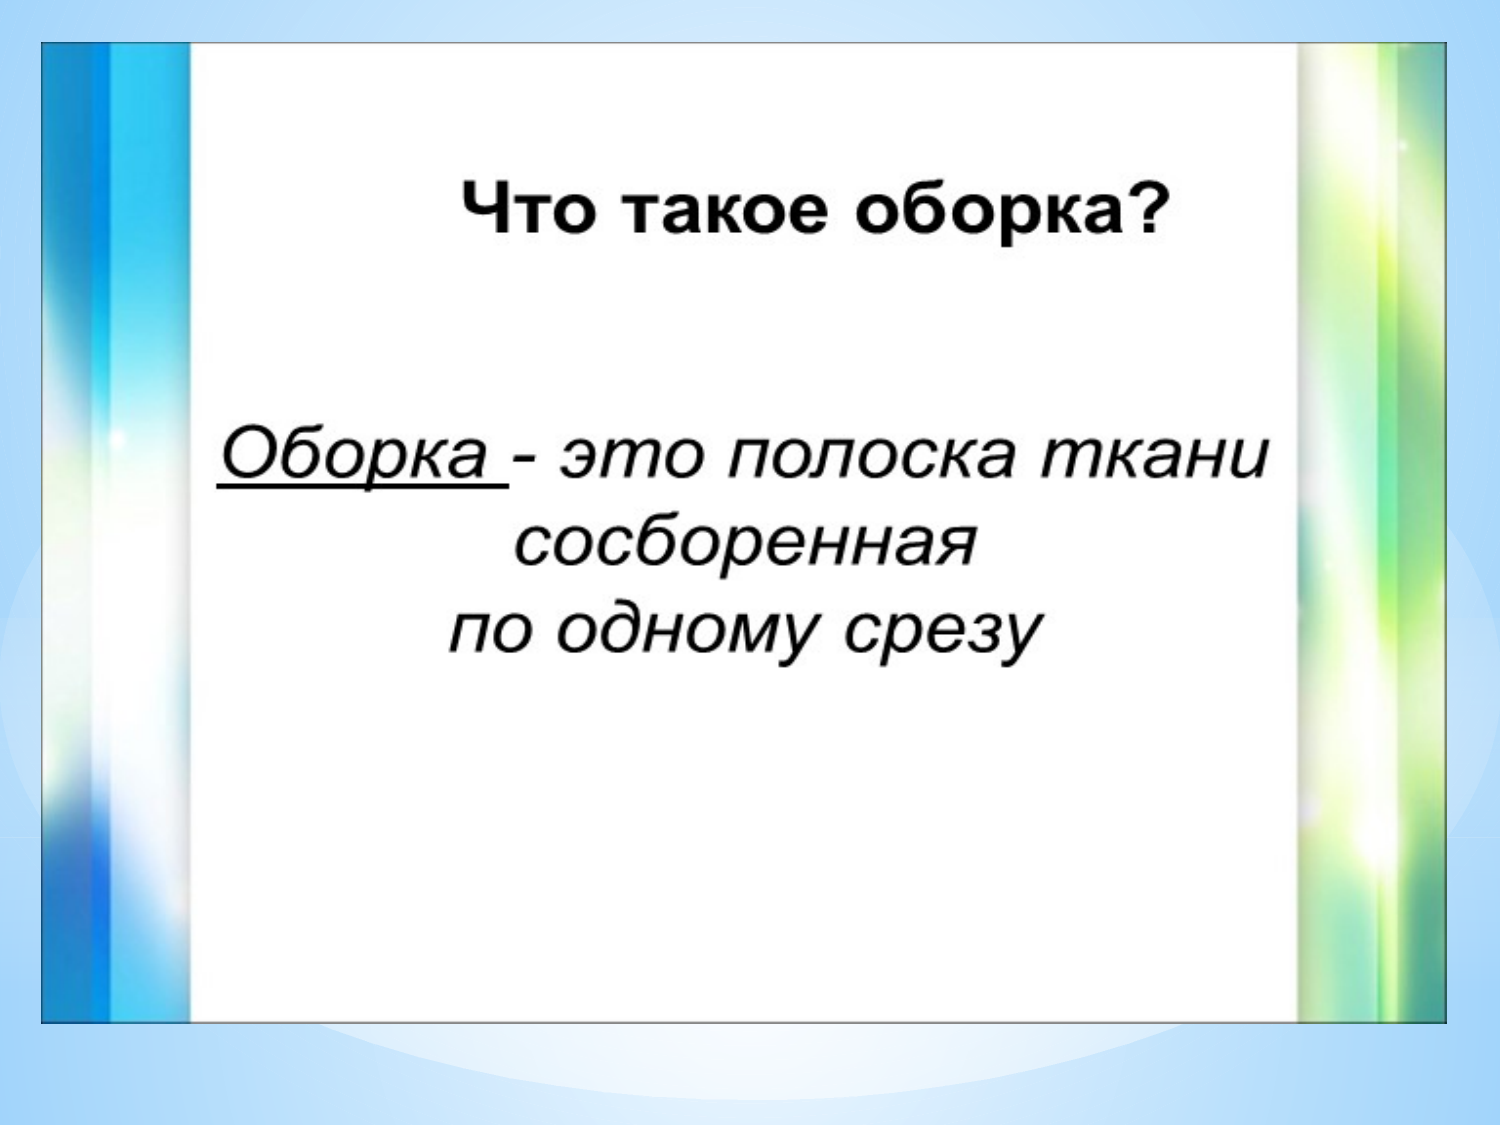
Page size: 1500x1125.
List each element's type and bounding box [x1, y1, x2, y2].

picture [41, 42, 1448, 1024]
